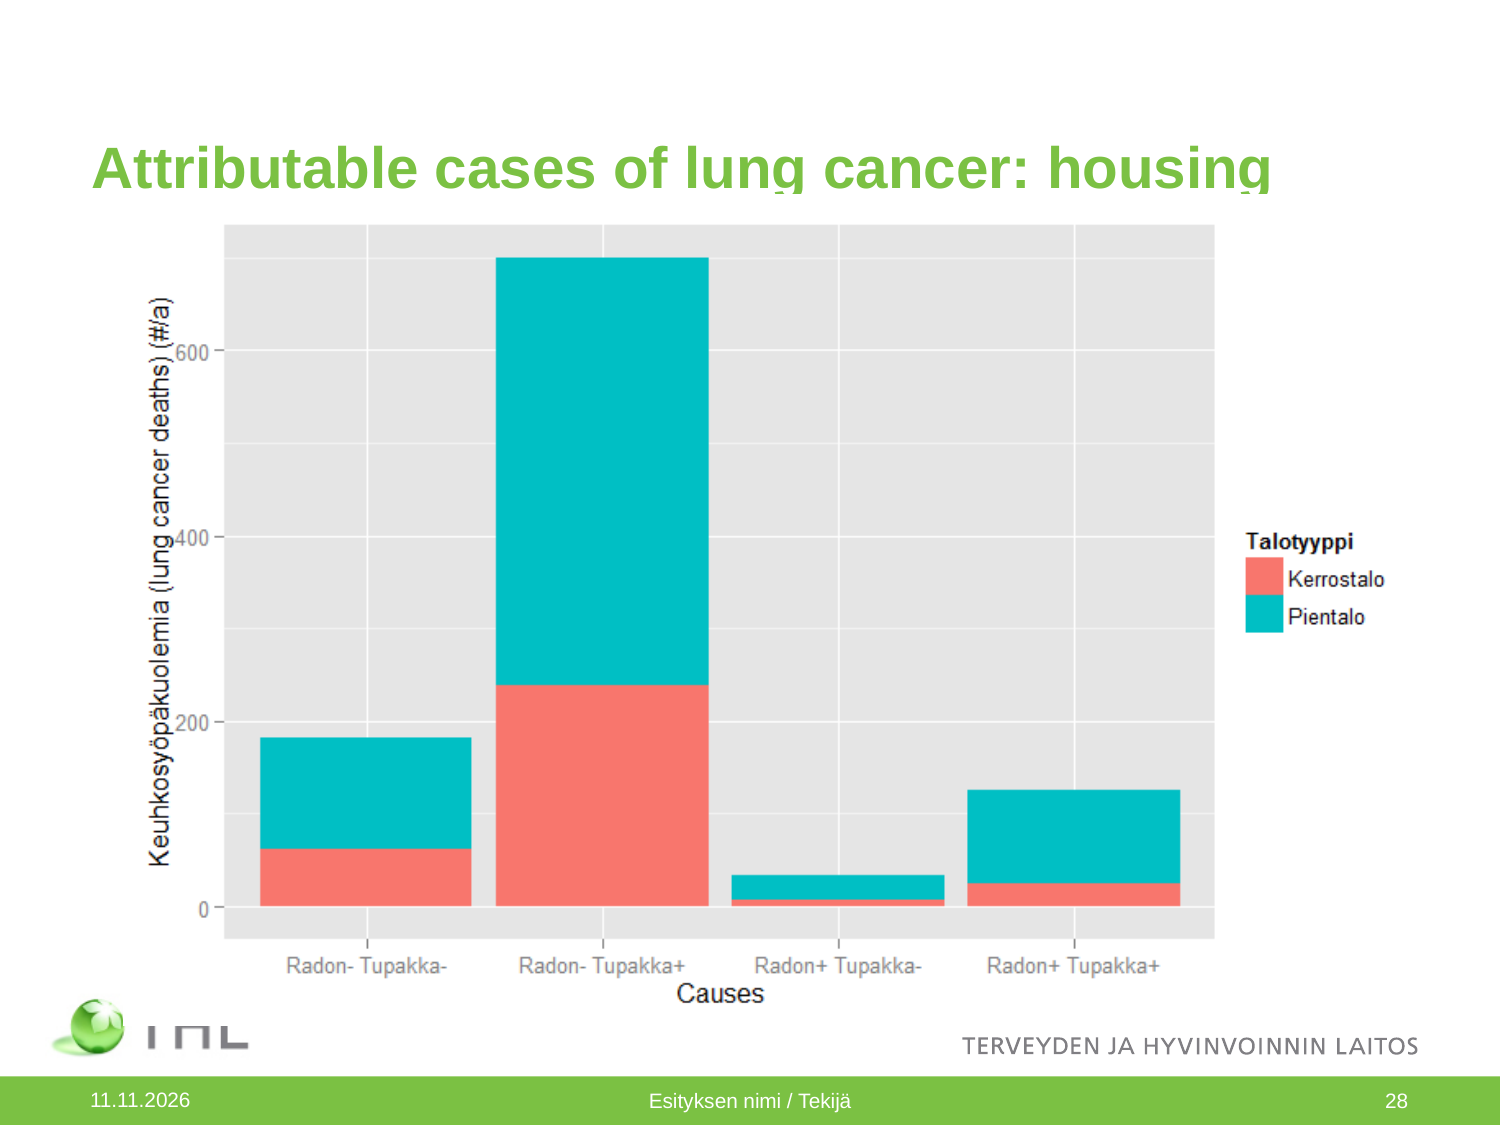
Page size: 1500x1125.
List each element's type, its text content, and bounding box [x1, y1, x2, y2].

slide_number 28 [1245, 1082, 1424, 1118]
picture [24, 194, 1449, 1067]
title Attributable cases of lung cancer: housing [76, 42, 1424, 209]
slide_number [74, 1080, 255, 1118]
footer Esityksen nimi / Tekijä [253, 1082, 1245, 1118]
